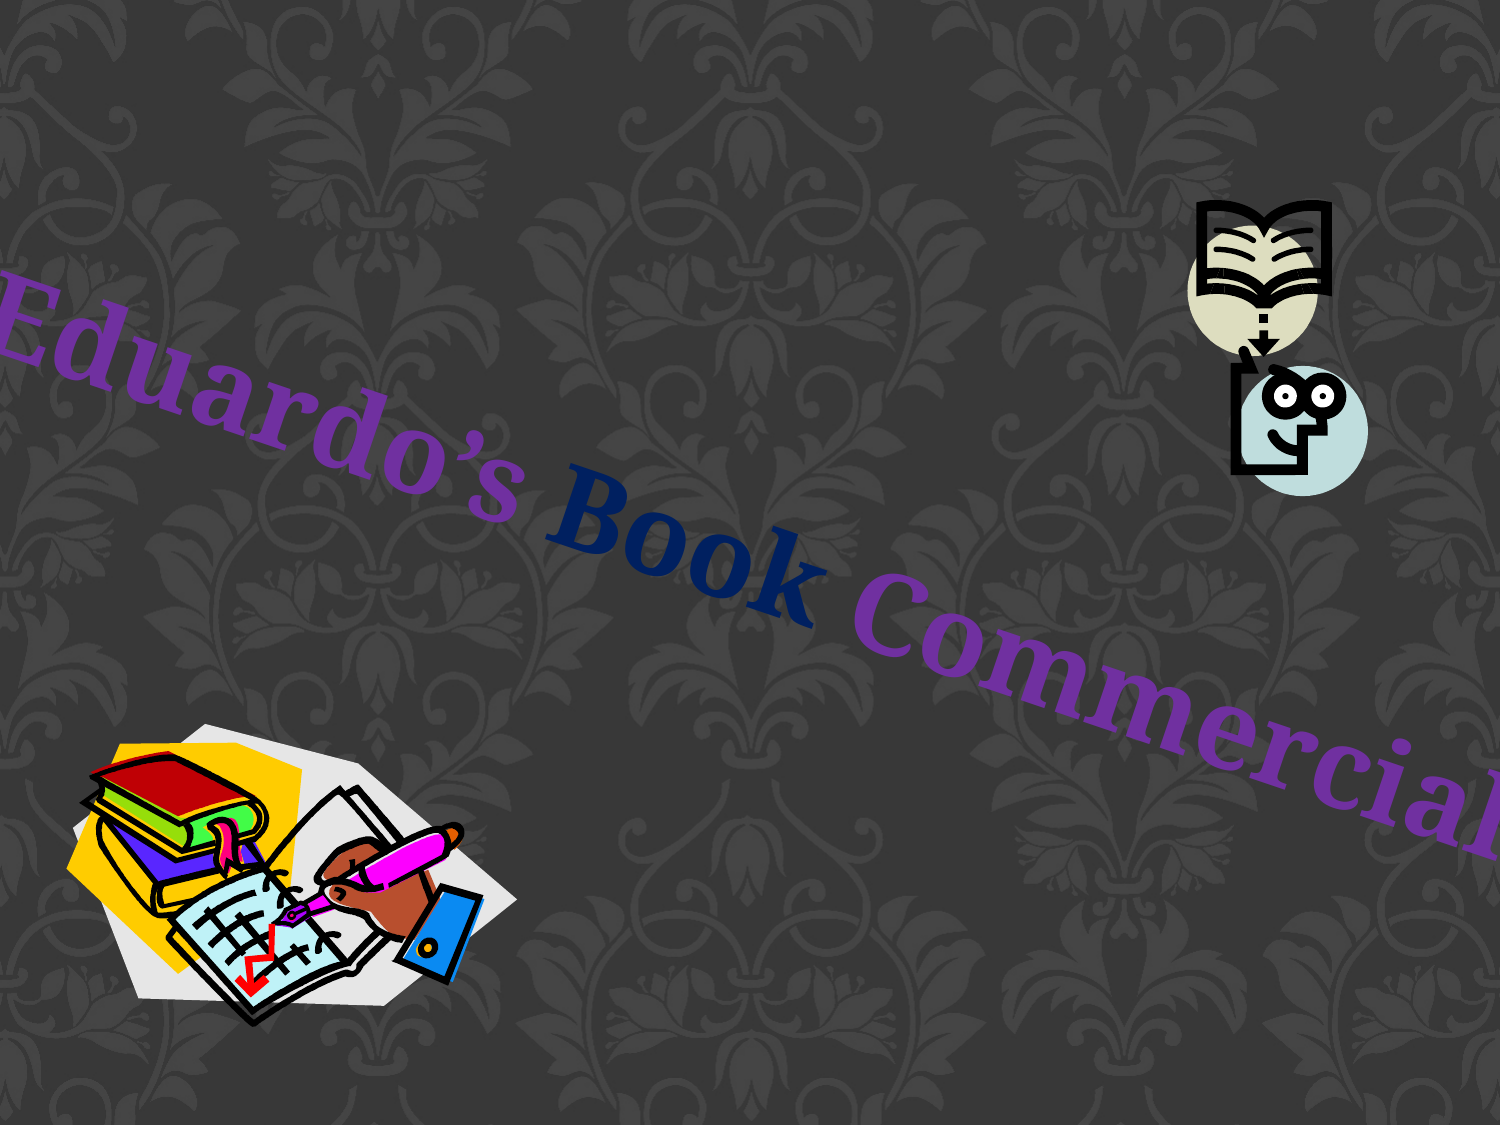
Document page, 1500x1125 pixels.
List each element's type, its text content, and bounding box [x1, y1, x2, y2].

picture [1187, 199, 1369, 497]
picture [66, 718, 523, 1032]
text_box Eduardo’s Book Commercial [0, 227, 1500, 896]
